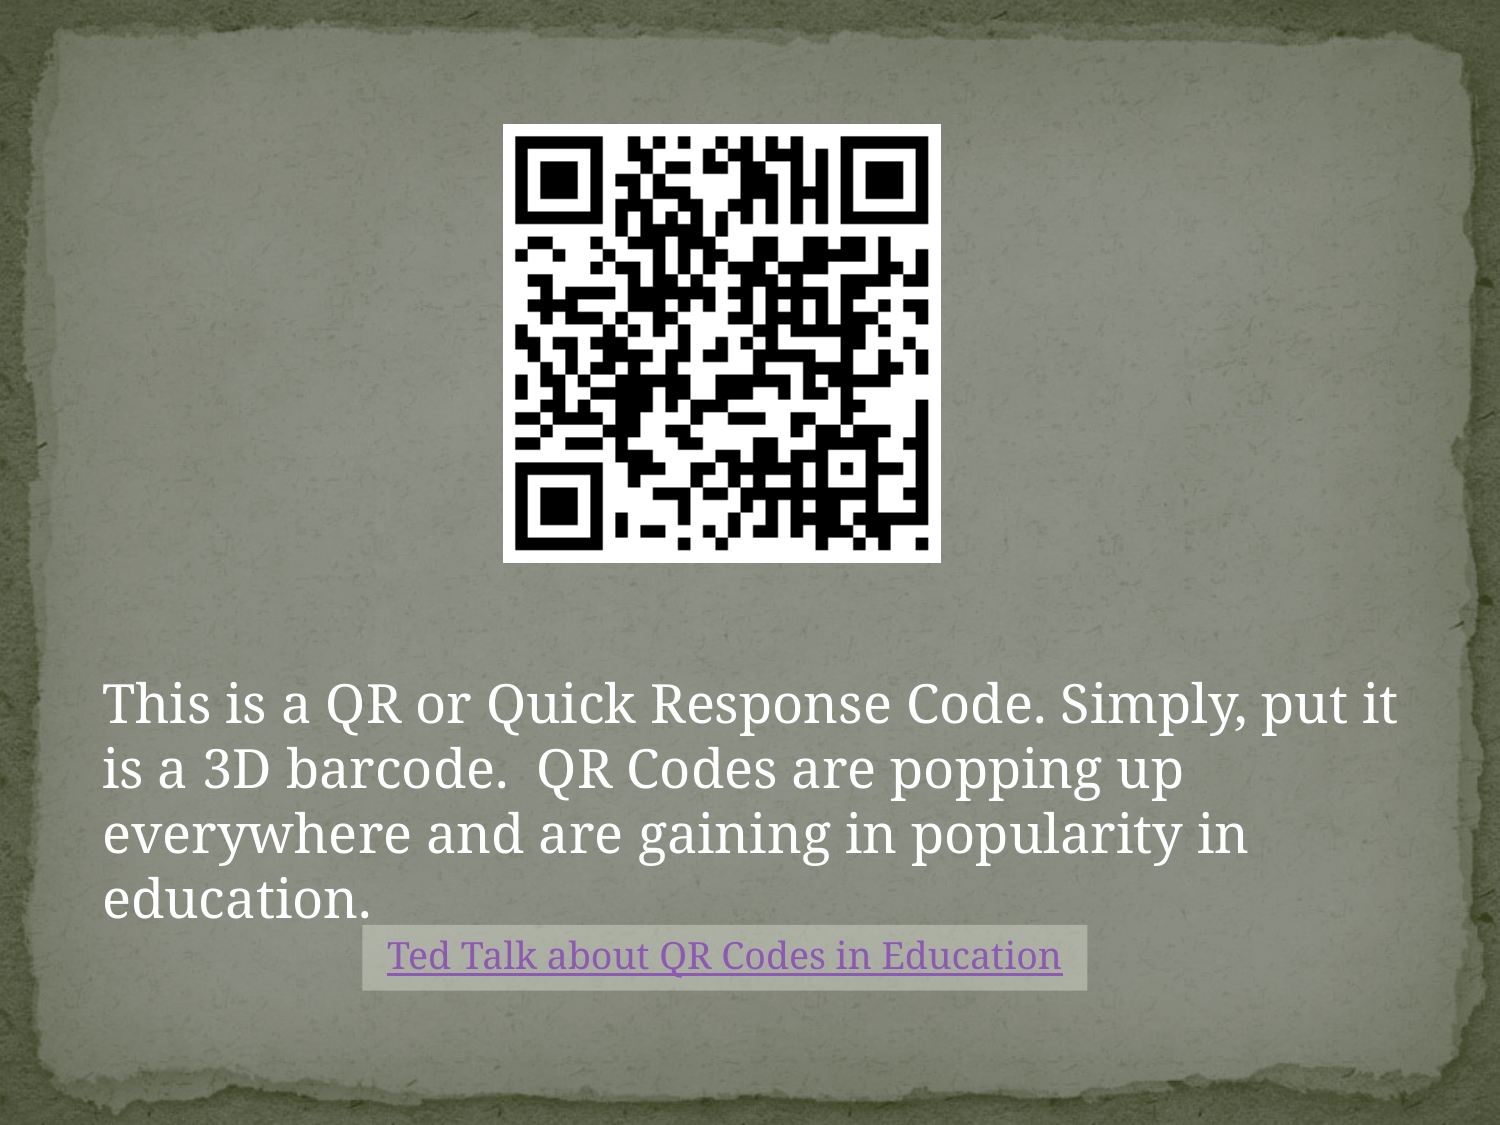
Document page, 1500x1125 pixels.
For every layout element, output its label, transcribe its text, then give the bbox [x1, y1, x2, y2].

text_box Ted Talk about QR Codes in Education [362, 924, 1088, 991]
list This is a QR or Quick Response Code. Simply, put it is a 3D barcode. QR Codes are popping up everywhere and are gaining in popularity in education. [87, 662, 1438, 1125]
picture [503, 124, 941, 563]
